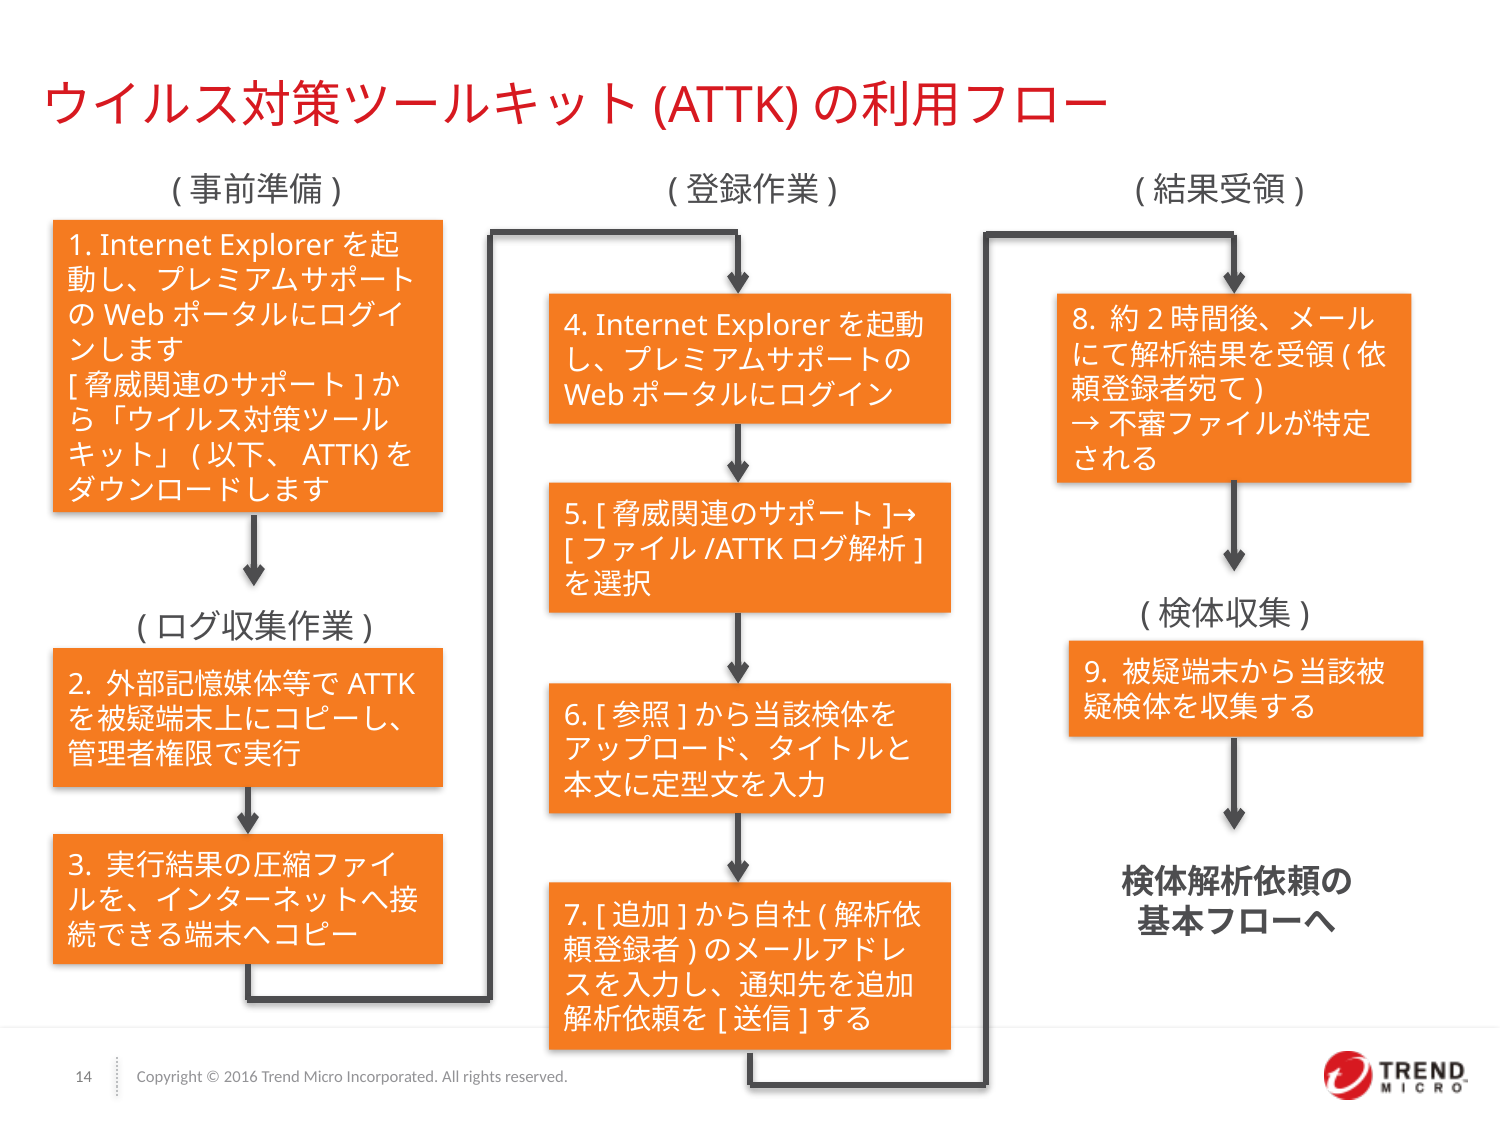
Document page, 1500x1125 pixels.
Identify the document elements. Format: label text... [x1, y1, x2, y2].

text_box (登録作業) [653, 160, 852, 216]
title ウイルス対策ツールキット(ATTK)の利用フロー [41, 30, 1355, 148]
text_box 2. 外部記憶媒体等でATTKを被疑端末上にコピーし、管理者権限で実行 [52, 647, 444, 788]
text_box 9. 被疑端末から当該被疑検体を収集する [1068, 640, 1424, 737]
text_box 3. 実行結果の圧縮ファイルを、インターネットへ接続できる端末へコピー [52, 833, 444, 965]
text_box 1. Internet Explorerを起動し、プレミアムサポートのWebポータルにログインします [脅威関連のサポート]から「ウイルス対策ツールキット」(以下、ATTK)をダウンロードします [52, 219, 444, 513]
text_box 検体解析依頼の 基本フローへ [1106, 853, 1369, 948]
text_box 8. 約2時間後、メールにて解析結果を受領(依頼登録者宛て) →不審ファイルが特定される [1056, 293, 1412, 483]
picture [1324, 1051, 1468, 1100]
text_box 7. [追加]から自社(解析依頼登録者)のメールアドレスを入力し、通知先を追加 解析依頼を[送信]する [548, 882, 952, 1050]
text_box 5. [脅威関連のサポート]→ [ファイル/ATTKログ解析]を選択 [548, 482, 952, 613]
text_box (結果受領) [1120, 160, 1319, 216]
text_box 4. Internet Explorerを起動し、プレミアムサポートのWebポータルにログイン [548, 293, 952, 424]
text_box (事前準備) [157, 160, 356, 216]
text_box (ログ収集作業) [122, 597, 388, 653]
text_box (検体収集) [1125, 585, 1325, 640]
text_box 6. [参照]から当該検体をアップロード、タイトルと本文に定型文を入力 [548, 683, 952, 814]
